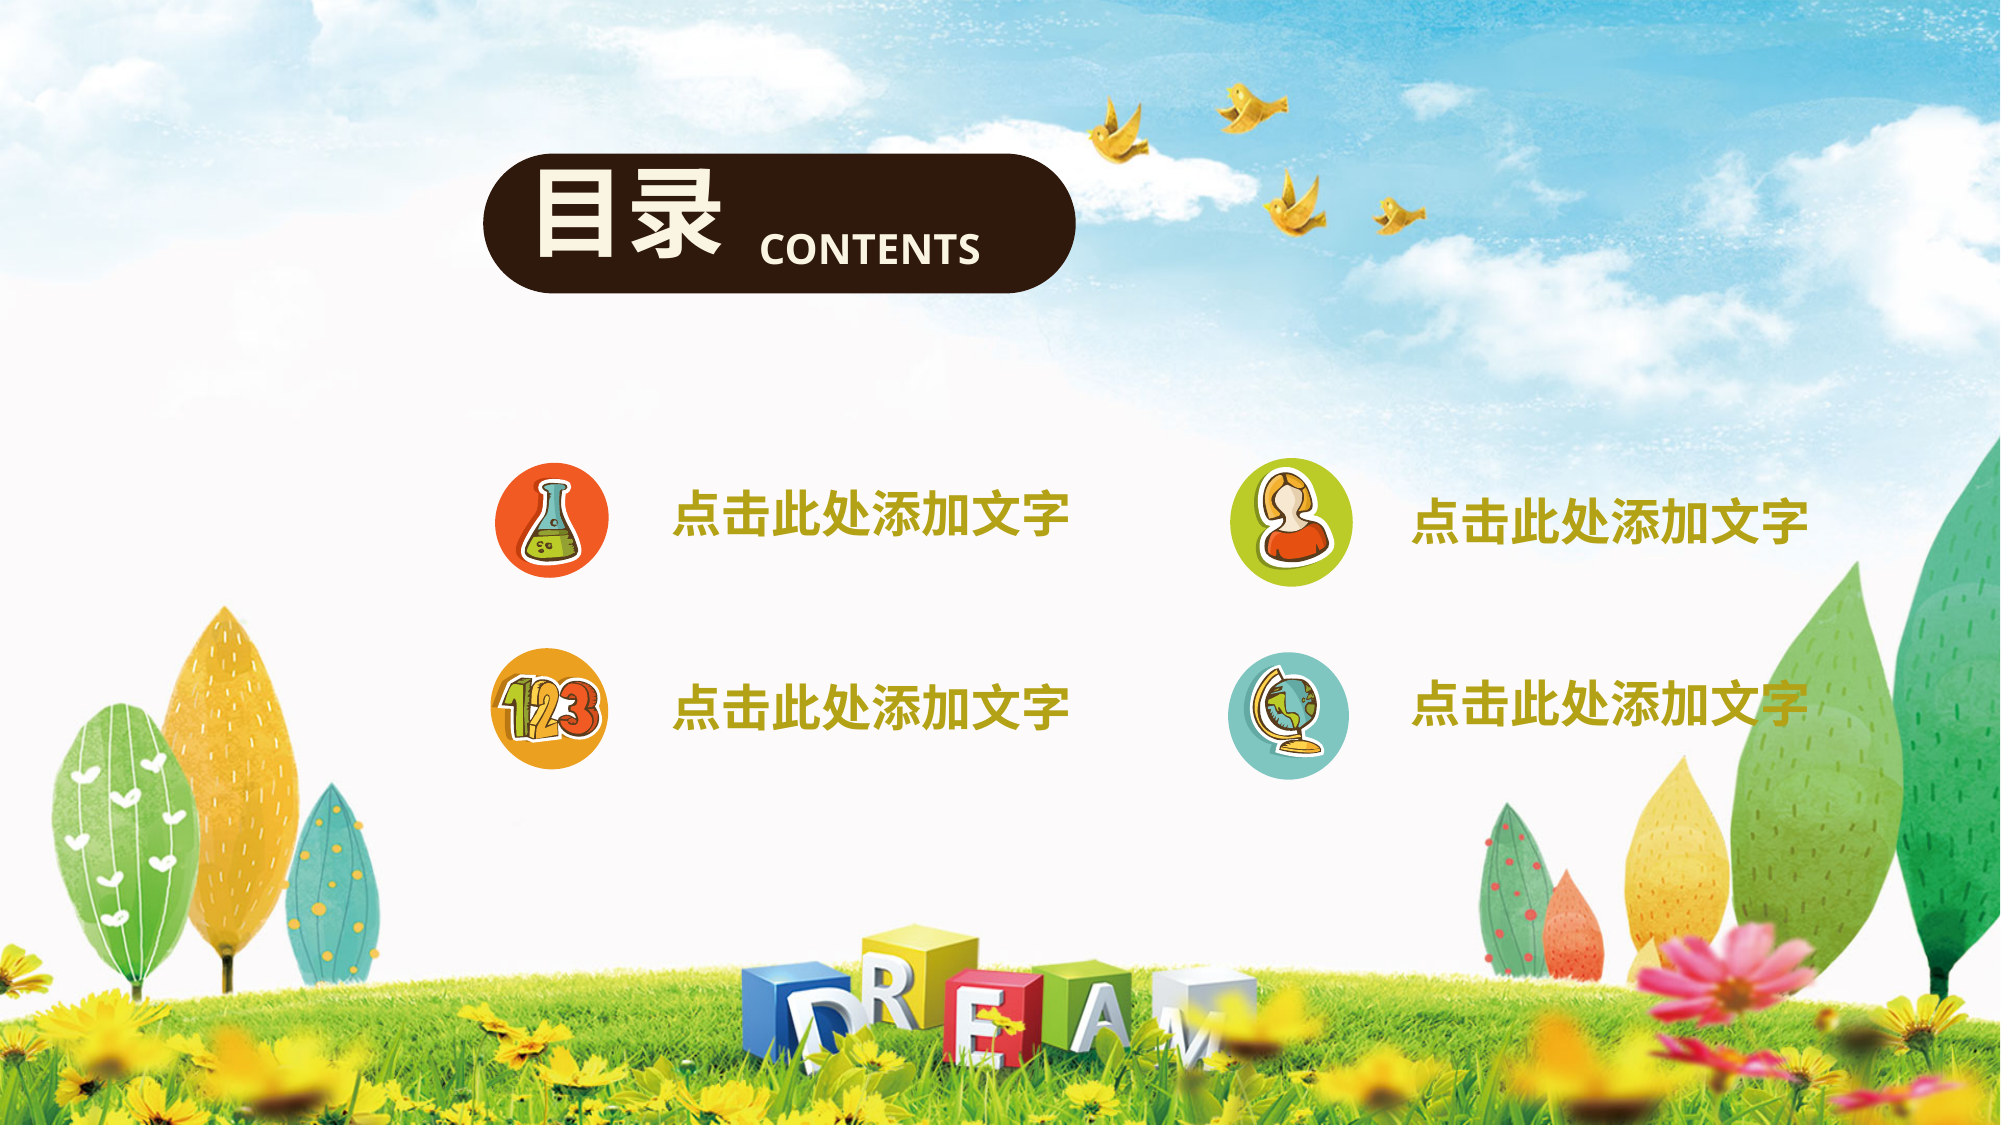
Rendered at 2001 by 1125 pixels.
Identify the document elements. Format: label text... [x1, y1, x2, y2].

text_box 目录 [512, 142, 788, 277]
text_box [482, 165, 1049, 295]
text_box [491, 647, 608, 770]
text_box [496, 461, 608, 579]
text_box 点击此处添加文字 [656, 669, 1228, 744]
text_box CONTENTS [744, 215, 1105, 280]
text_box 点击此处添加文字 [1395, 665, 2000, 740]
text_box [788, 152, 1077, 215]
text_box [1230, 457, 1353, 587]
picture [0, 0, 2001, 1125]
text_box 点击此处添加文字 [656, 475, 1230, 550]
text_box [1228, 652, 1349, 780]
text_box 点击此处添加文字 [1395, 483, 2000, 559]
